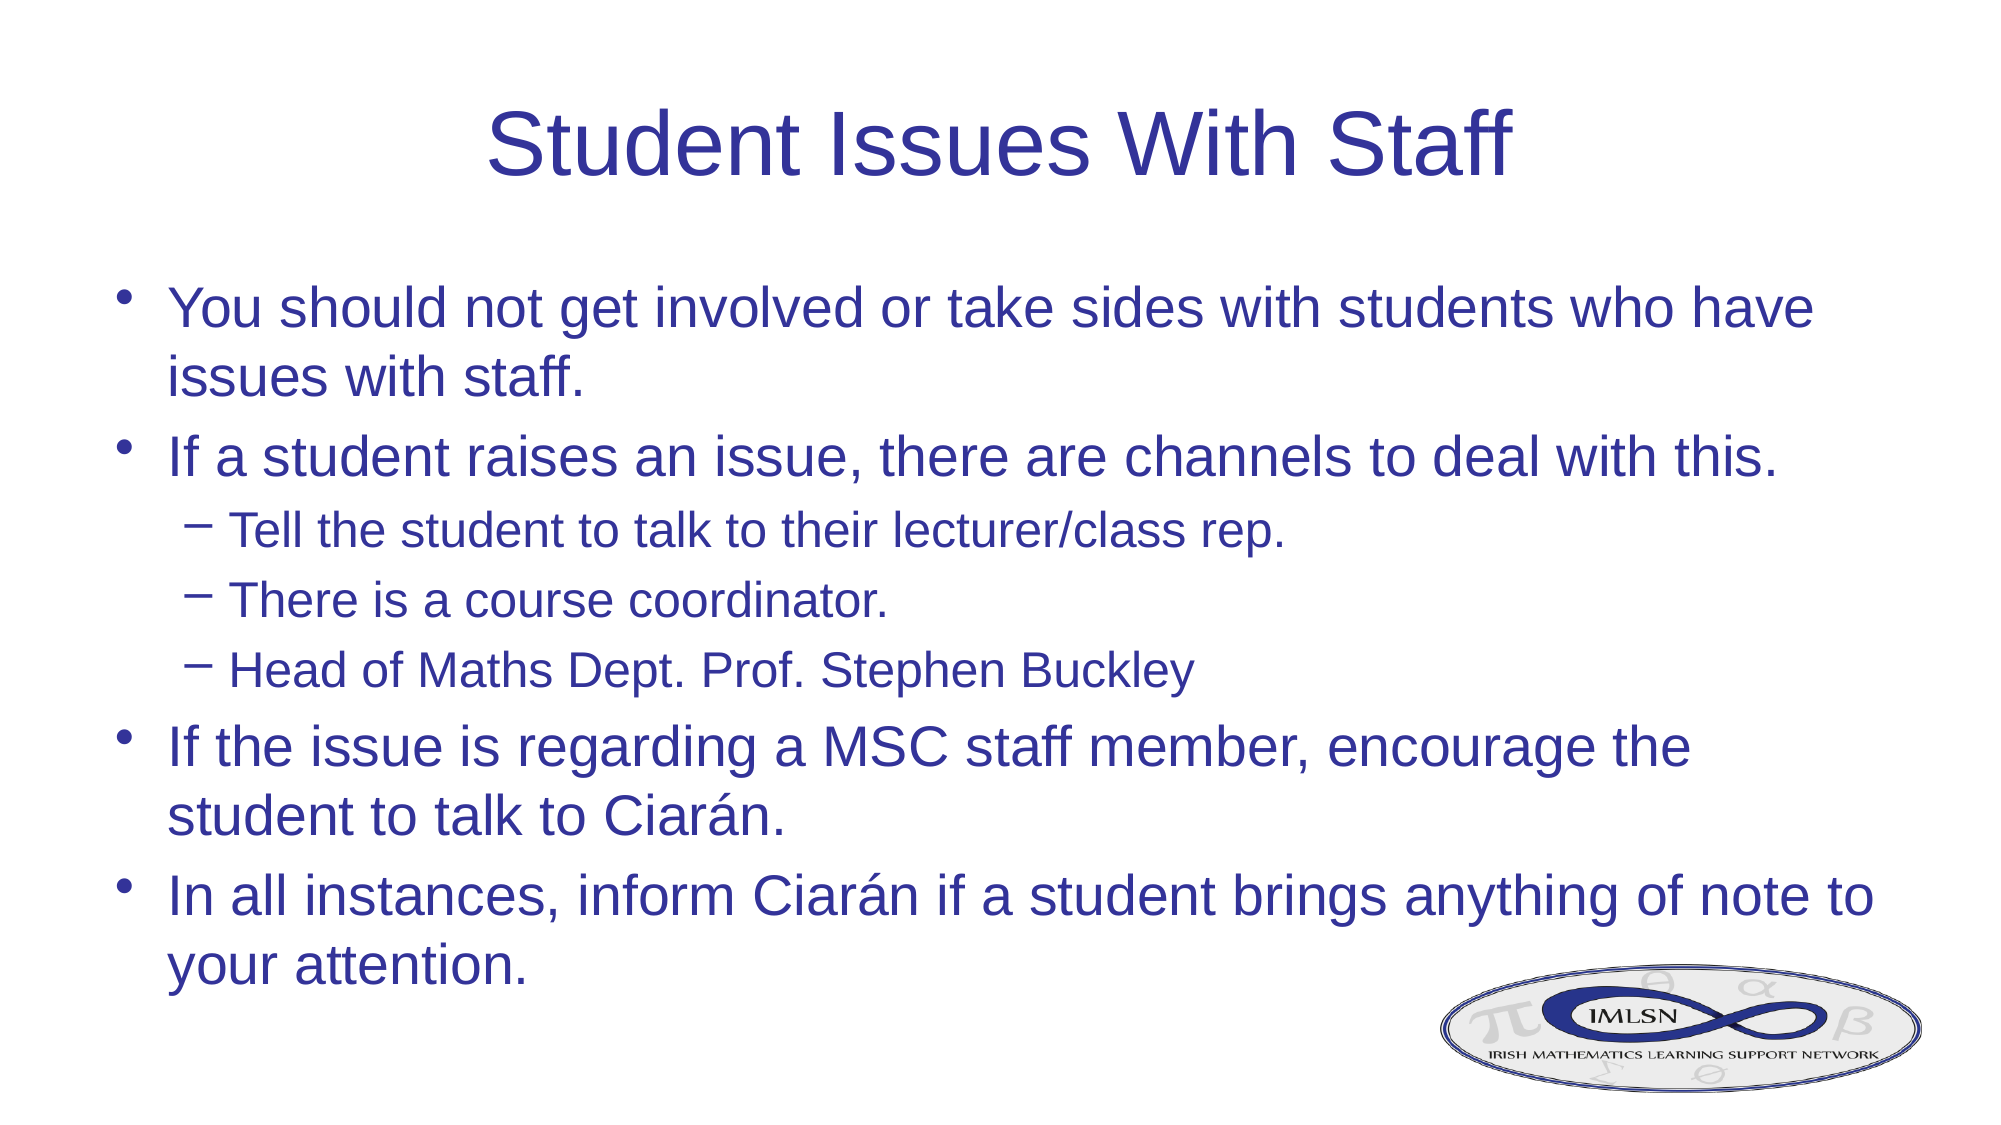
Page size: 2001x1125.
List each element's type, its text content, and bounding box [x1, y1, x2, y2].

picture [1440, 964, 1922, 1093]
title Student Issues With Staff [99, 45, 1900, 233]
list You should not get involved or take sides with students who have issues with staff. If a student raises an issue, there are channels to deal with this. Tell the student to talk to their lecturer/class rep. There is a course coordinator. Head of Maths Dept. Prof. Stephen Buckley If the issue is regarding a MSC staff member, encourage the student to talk to Ciarán. In all instances, inform Ciarán if a student brings anything of note to your attention. [99, 262, 1900, 1005]
